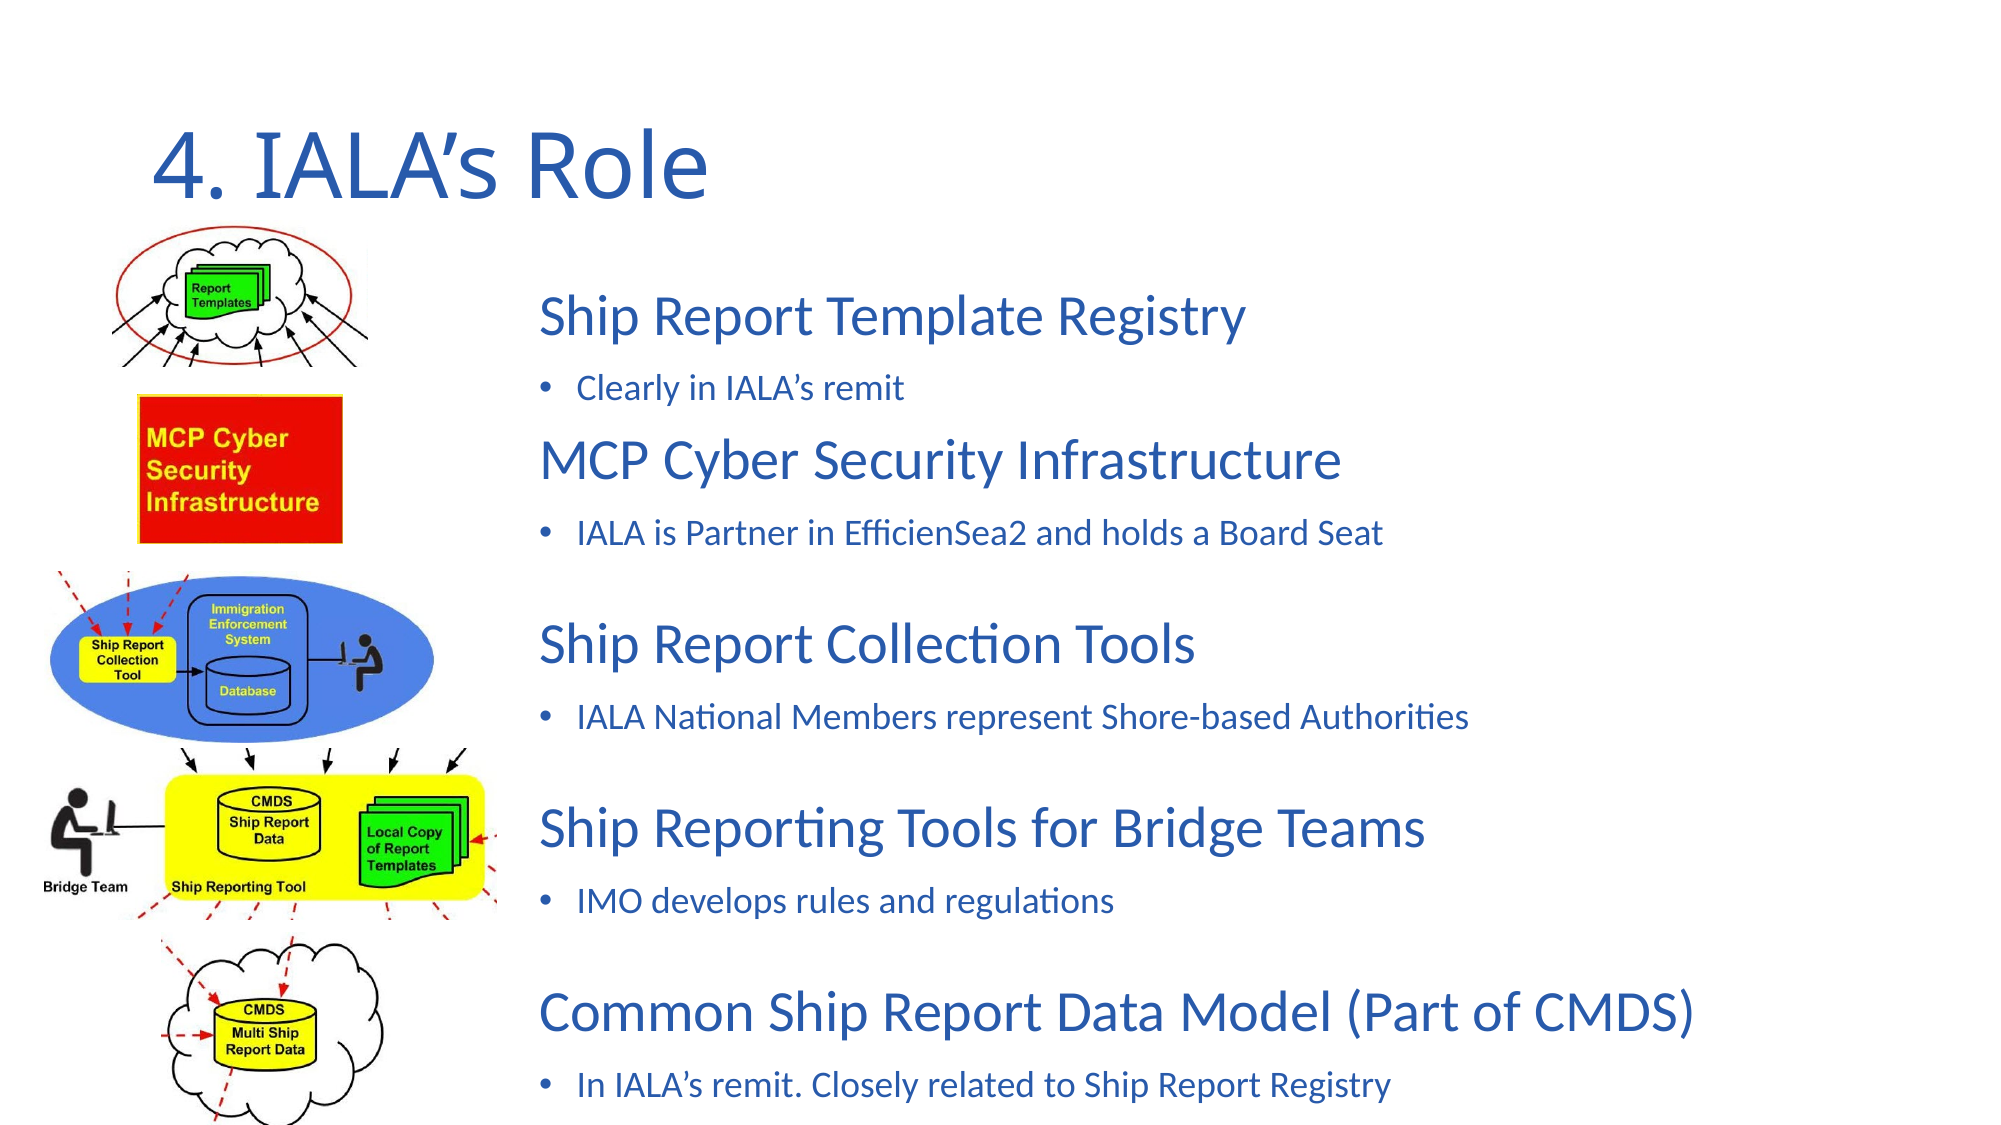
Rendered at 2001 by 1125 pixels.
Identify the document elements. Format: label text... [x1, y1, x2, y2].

picture [161, 932, 395, 1125]
picture [44, 571, 436, 743]
title 4. IALA’s Role [137, 59, 1863, 278]
picture [137, 394, 343, 544]
list Ship Report Template Registry Clearly in IALA’s remit MCP Cyber Security Infrastructure IALA is Partner in EfficienSea2 and holds a Board Seat Ship Report Collection Tools IALA National Members represent Shore-based Authorities Ship Reporting Tools for Bridge Teams IMO develops rules and regulations Common Ship Report Data Model (Part of CMDS) In IALA’s remit. Closely related to Ship Report Registry [524, 277, 1814, 1125]
picture [112, 220, 368, 367]
picture [44, 748, 497, 920]
